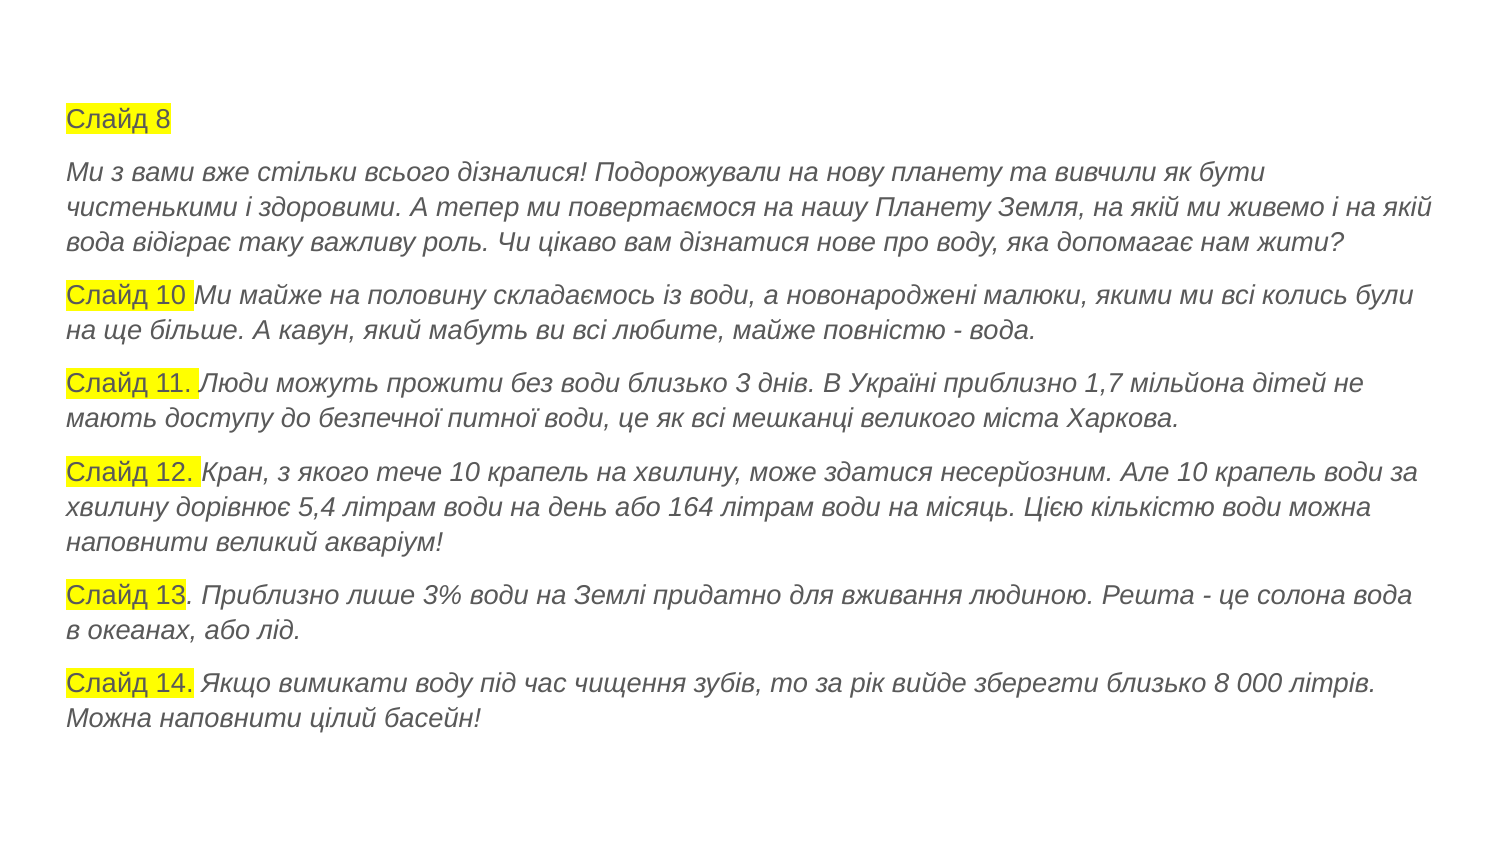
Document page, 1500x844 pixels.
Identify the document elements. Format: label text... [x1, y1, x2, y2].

list Слайд 8 Ми з вами вже стільки всього дізналися! Подорожували на нову планету та вивчили як бути чистенькими і здоровими. А тепер ми повертаємося на нашу Планету Земля, на якій ми живемо і на якій вода відіграє таку важливу роль. Чи цікаво вам дізнатися нове про воду, яка допомагає нам жити? Слайд 10 Ми майже на половину складаємось із води, а новонароджені малюки, якими ми всі колись були на ще більше. А кавун, який мабуть ви всі любите, майже повністю - вода. Слайд 11. Люди можуть прожити без води близько 3 днів. В Україні приблизно 1,7 мільйона дітей не мають доступу до безпечної питної води, це як всі мешканці великого міста Харкова. Слайд 12. Кран, з якого тече 10 крапель на хвилину, може здатися несерйозним. Але 10 крапель води за хвилину дорівнює 5,4 літрам води на день або 164 літрам води на місяць. Цією кількістю води можна наповнити великий акваріум! Слайд 13. Приблизно лише 3% води на Землі придатно для вживання людиною. Решта - це солона вода в океанах, або лід. Слайд 14. Якщо вимикати воду під час чищення зубів, то за рік вийде зберегти близько 8 000 літрів. Можна наповнити цілий басейн! [51, 83, 1449, 750]
